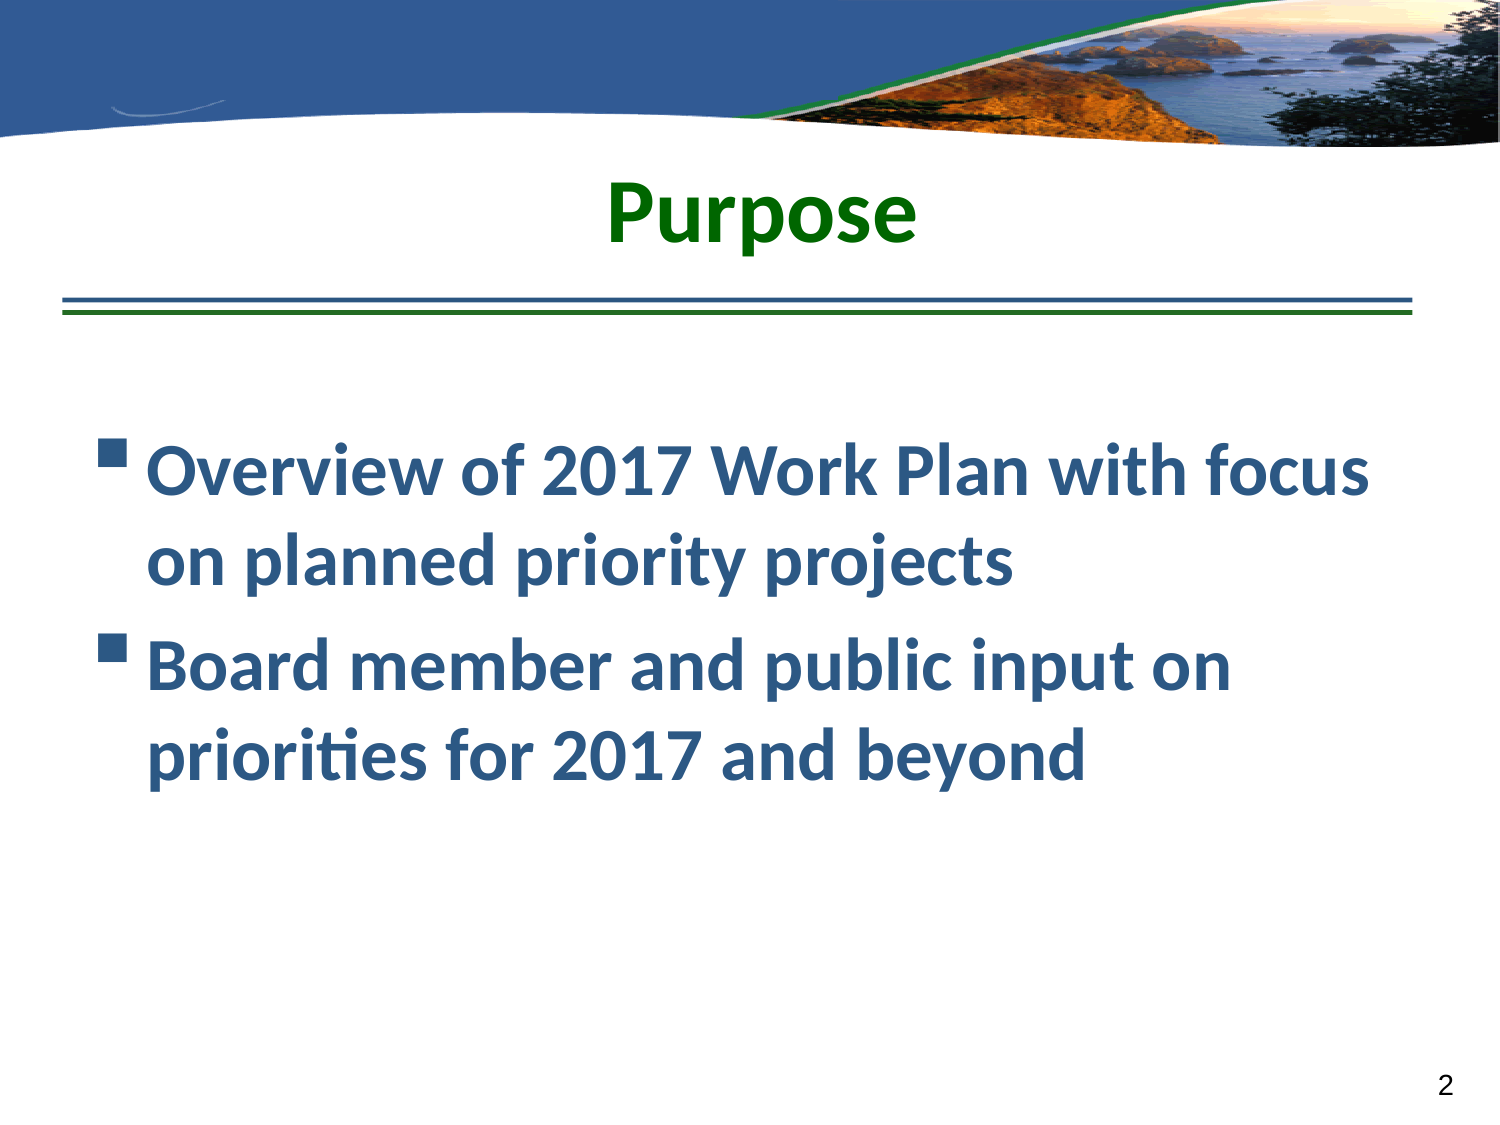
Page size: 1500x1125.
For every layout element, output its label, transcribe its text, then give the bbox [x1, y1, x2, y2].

title Purpose [87, 149, 1438, 263]
text_box 2 [1423, 1058, 1486, 1125]
list Overview of 2017 Work Plan with focus on planned priority projects Board member and public input on priorities for 2017 and beyond [75, 412, 1450, 1013]
picture [0, 0, 1500, 147]
